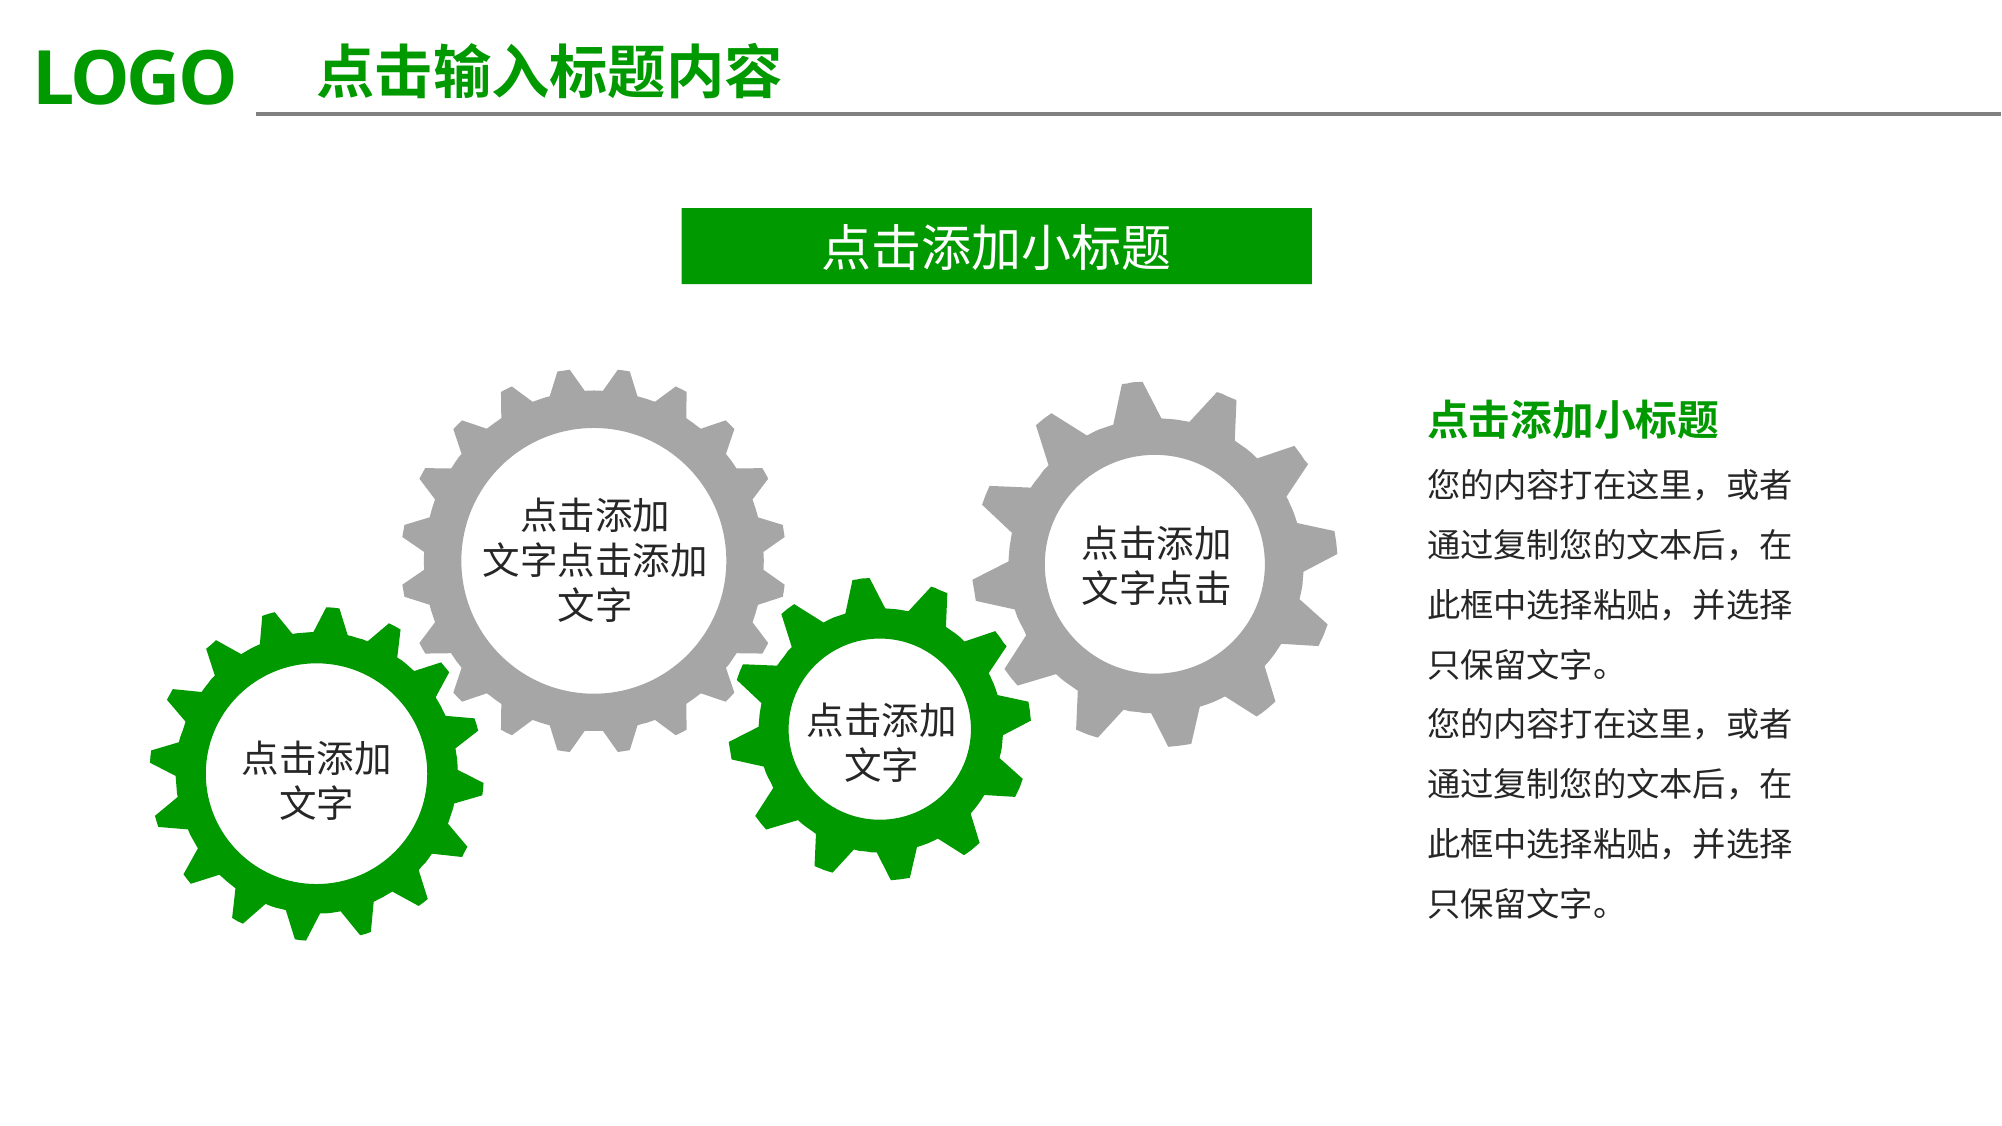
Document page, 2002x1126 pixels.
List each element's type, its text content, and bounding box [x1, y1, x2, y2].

text_box 点击添加 文字点击添加 文字 [464, 484, 726, 634]
text_box 点击添加 文字 [224, 727, 409, 833]
text_box [728, 578, 1031, 881]
text_box 点击添加 文字 [789, 689, 970, 795]
text_box [150, 607, 484, 941]
text_box 点击添加小标题 [680, 206, 1314, 286]
text_box 点击添加 文字点击 [1045, 512, 1264, 617]
text_box [402, 369, 785, 753]
text_box [972, 381, 1338, 747]
text_box 点击输入标题内容 [279, 27, 820, 113]
text_box 点击添加小标题 您的内容打在这里，或者通过复制您的文本后，在此框中选择粘贴，并选择只保留文字。 您的内容打在这里，或者通过复制您的文本后，在此框中选择粘贴，并选择只保留文字。 [1412, 361, 1838, 931]
